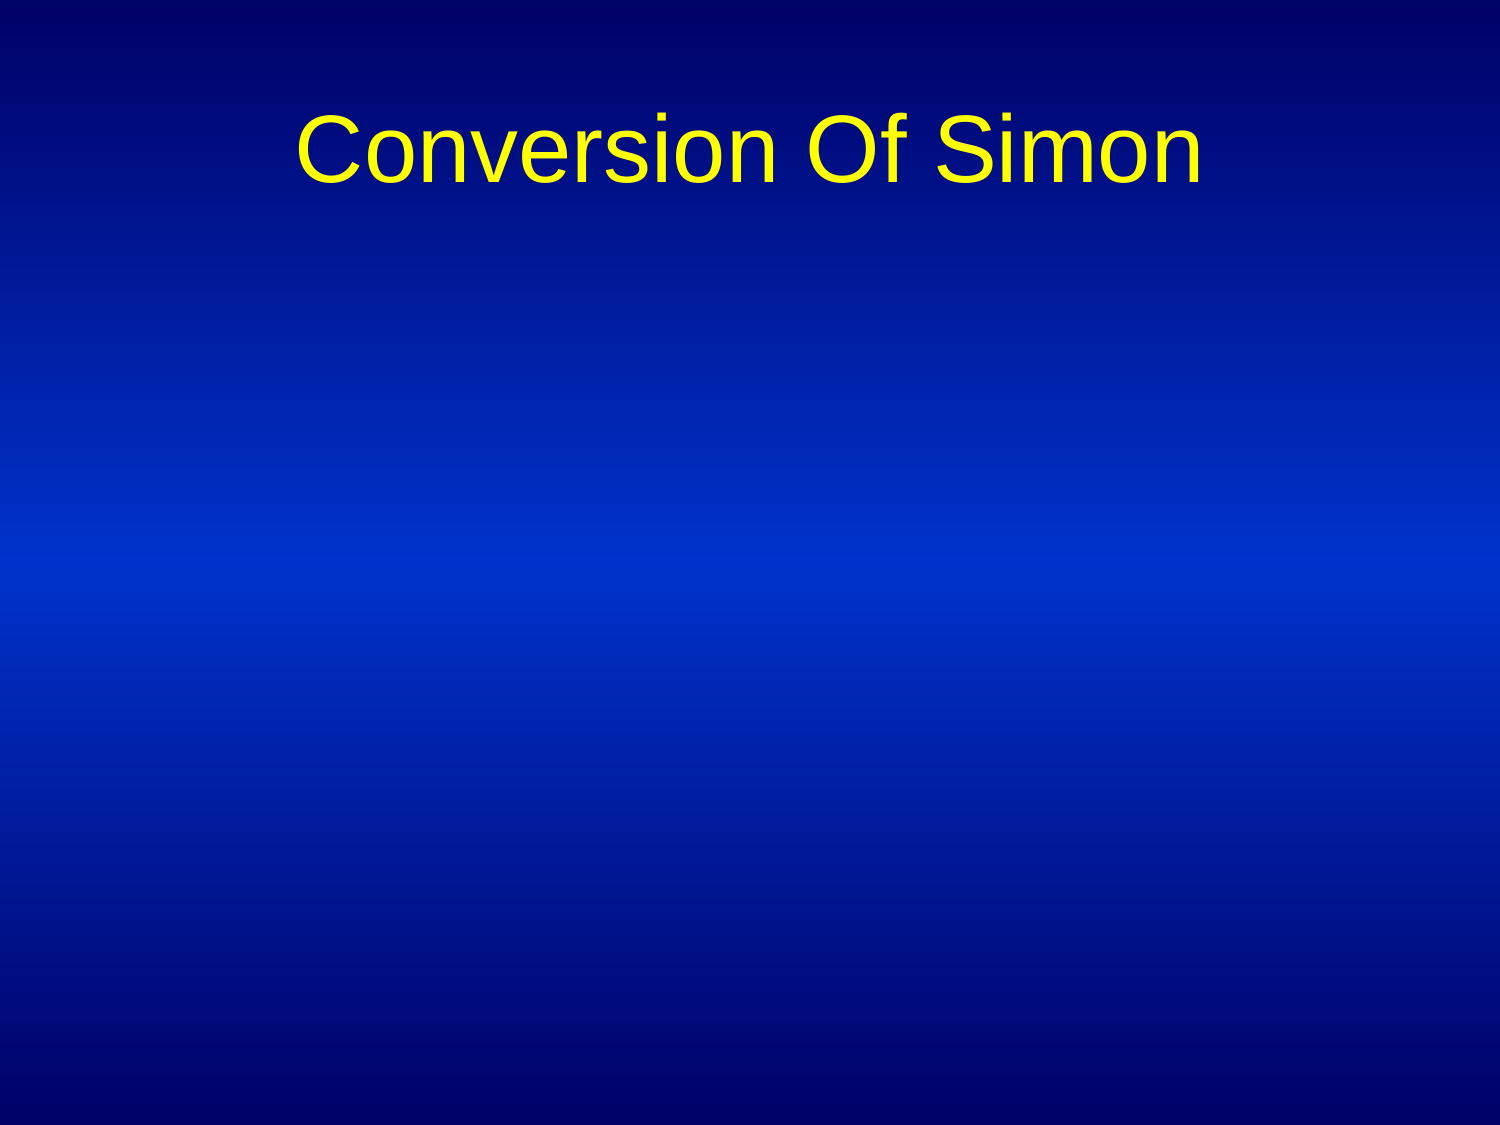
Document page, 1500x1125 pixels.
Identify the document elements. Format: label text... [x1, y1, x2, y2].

title Conversion Of Simon [37, 50, 1463, 238]
